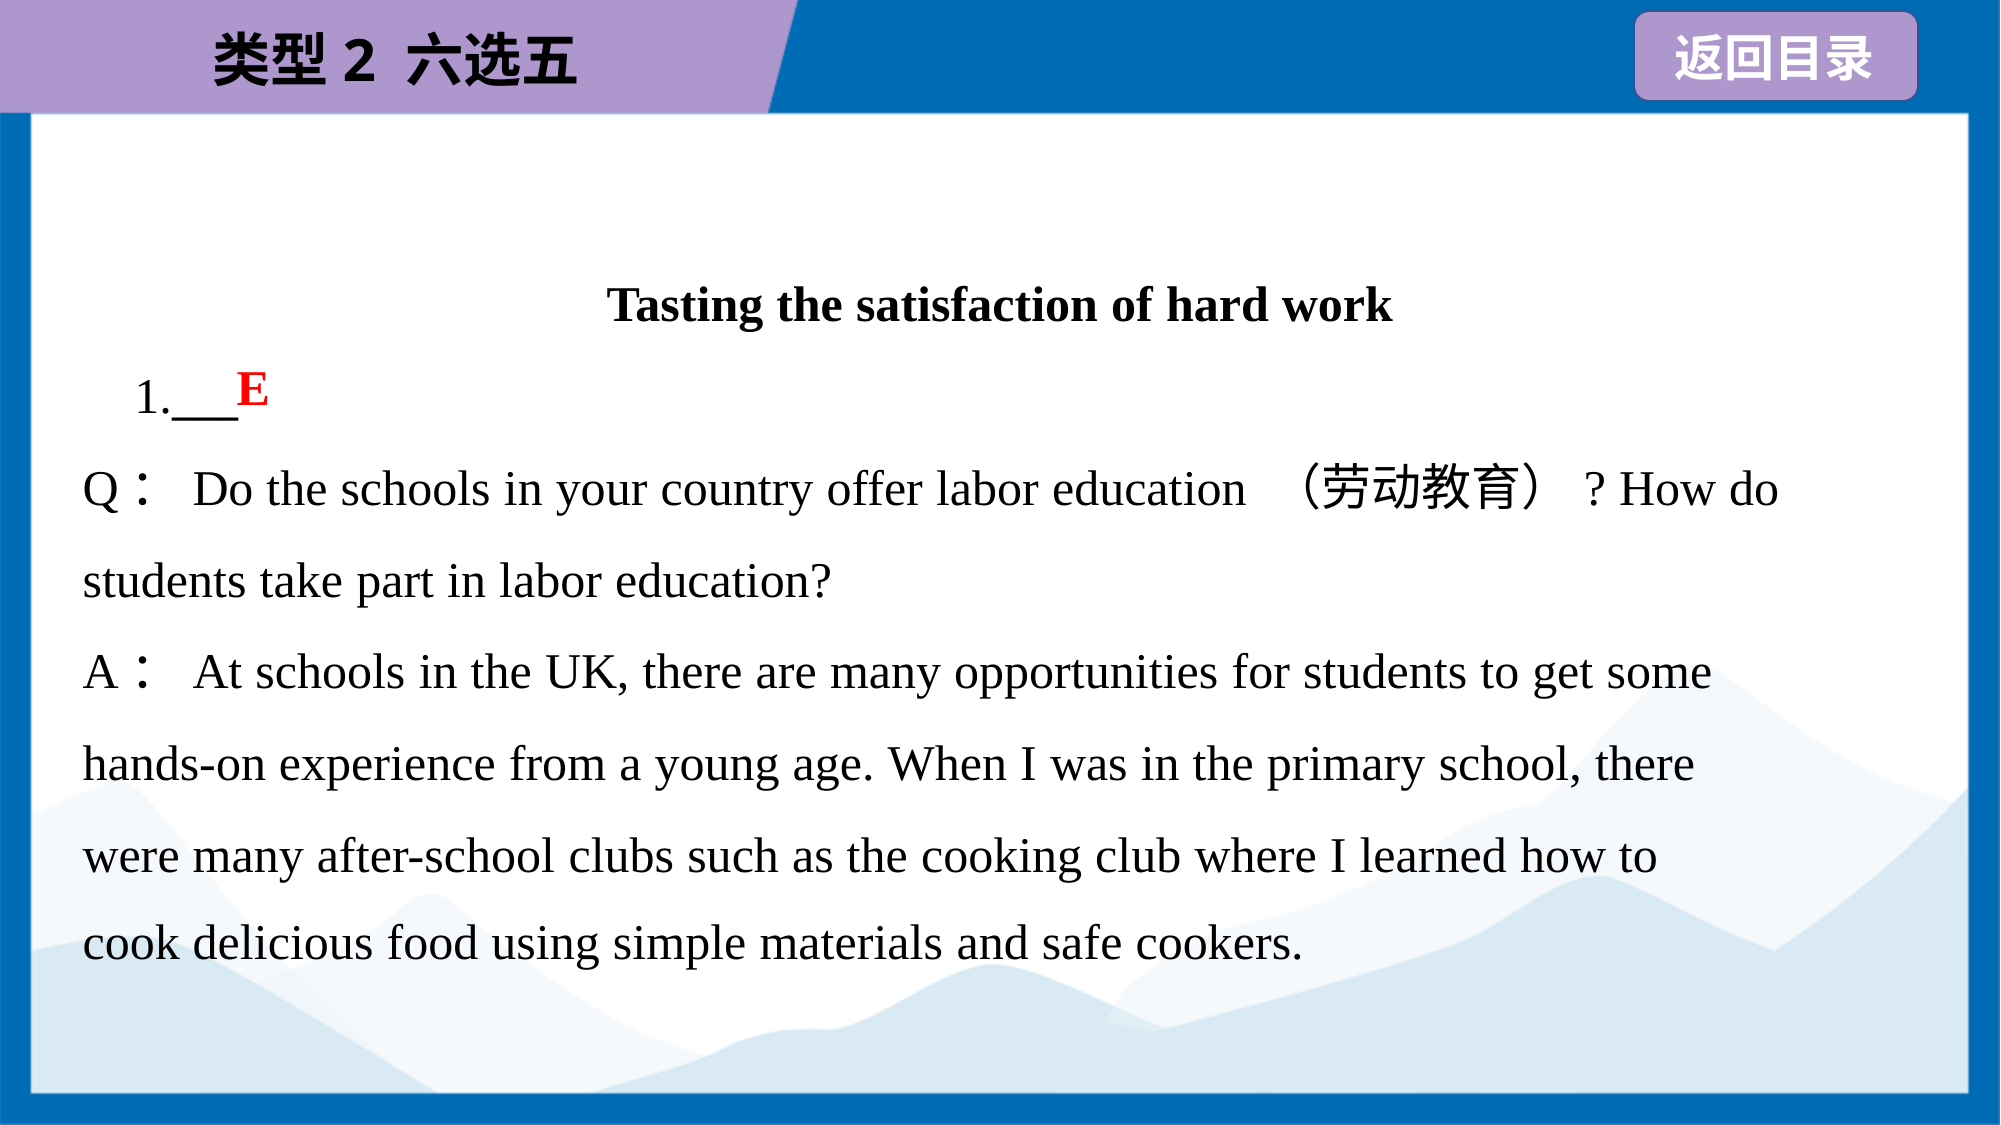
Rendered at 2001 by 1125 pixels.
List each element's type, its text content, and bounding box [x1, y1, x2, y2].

picture [0, 0, 2000, 1125]
text_box 1.___ Q：Do the schools in your country offer labor education （劳动教育）? How do students take part in labor education? A：At schools in the UK, there are many opportunities for students to get some hands-on experience from a young age. When I was in the primary school, there were many after-school clubs such as the cooking club where I learned how to cook delicious food using simple materials and safe cookers. [82, 332, 1917, 961]
text_box Tasting the satisfaction of hard work [82, 243, 1917, 322]
text_box E [218, 327, 289, 407]
